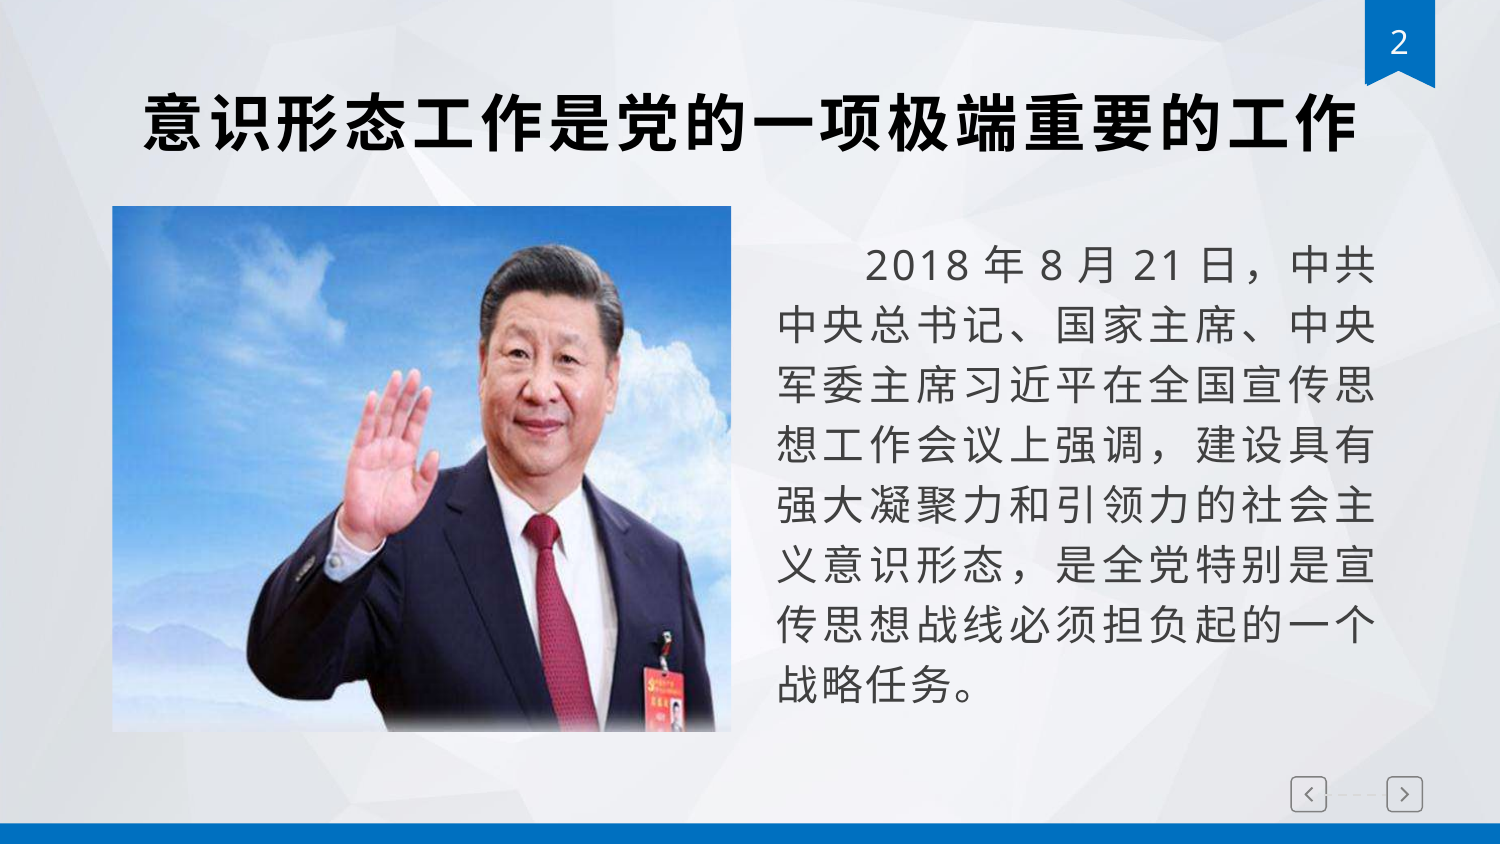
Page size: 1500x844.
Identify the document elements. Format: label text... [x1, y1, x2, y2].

text_box 2018年8月21日，中共中央总书记、国家主席、中央军委主席习近平在全国宣传思想工作会议上强调，建设具有强大凝聚力和引领力的社会主义意识形态，是全党特别是宣传思想战线必须担负起的一个战略任务。 [768, 206, 1388, 732]
text_box 意识形态工作是党的一项极端重要的工作 [112, 74, 1388, 169]
picture [0, 0, 1500, 823]
